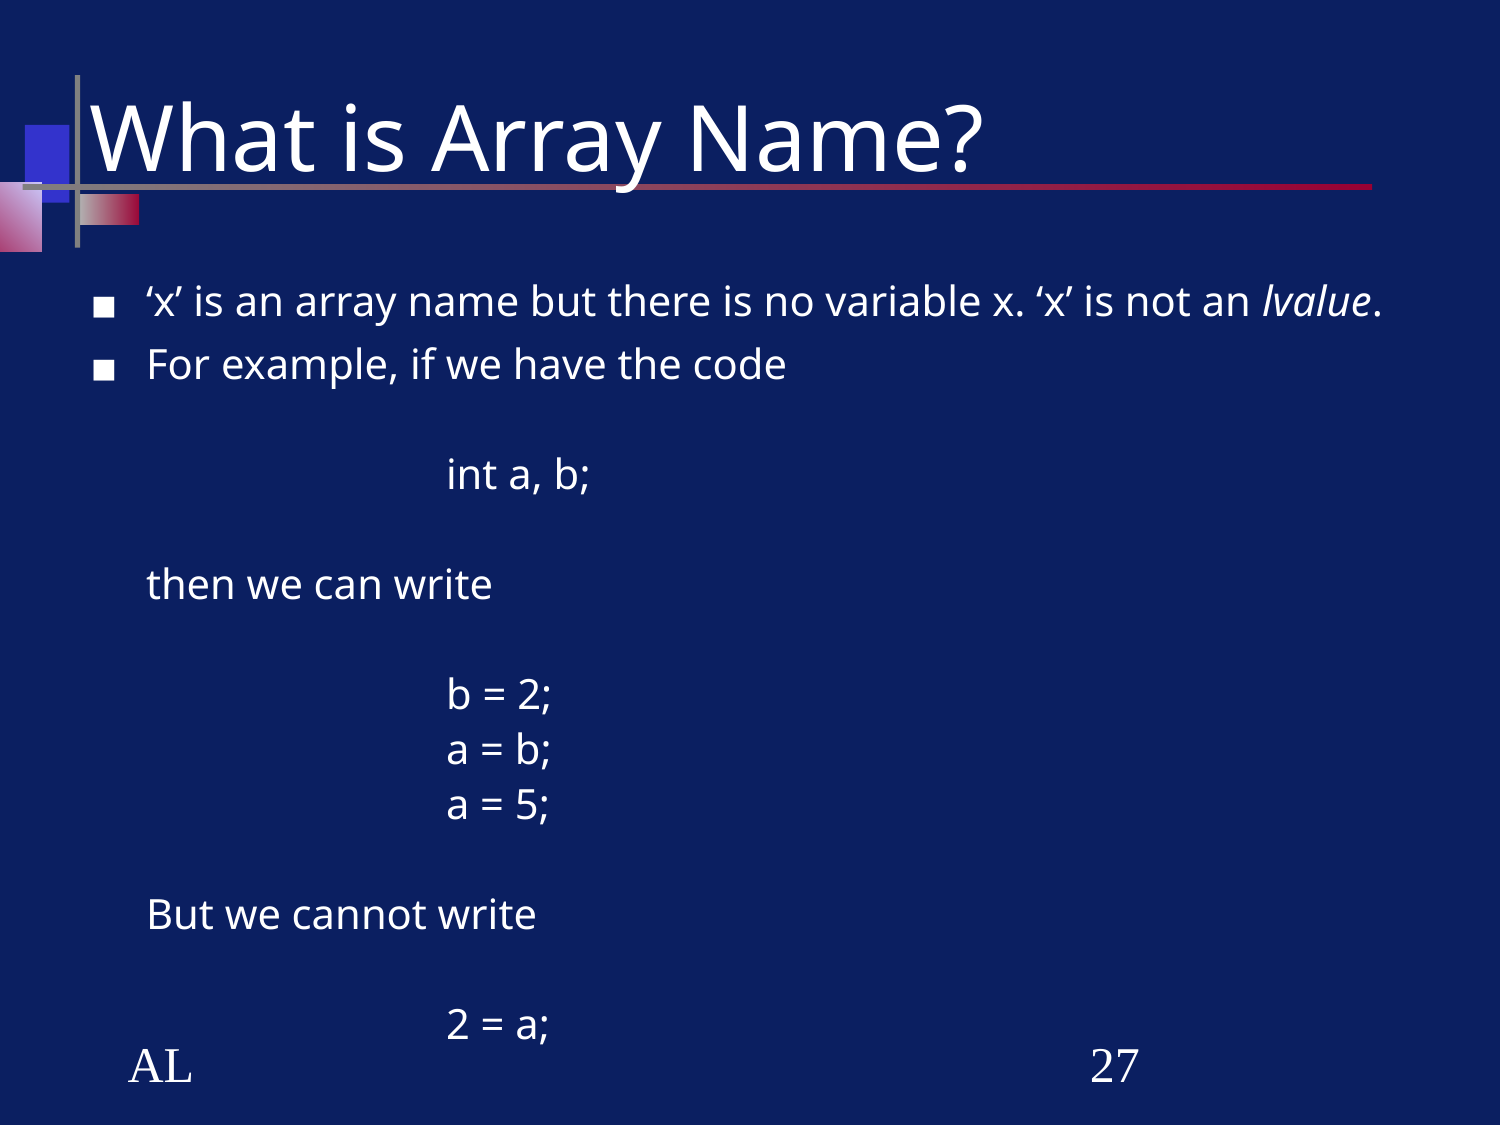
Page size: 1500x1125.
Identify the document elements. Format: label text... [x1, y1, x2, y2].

slide_number AL [112, 1075, 425, 1100]
title What is Array Name? [74, 59, 1425, 210]
slide_number ‹#› [1074, 1075, 1388, 1100]
list ‘x’ is an array name but there is no variable x. ‘x’ is not an lvalue. For example, if we have the code int a, b; then we can write b = 2; a = b; a = 5; But we cannot write 2 = a; [74, 262, 1425, 1075]
